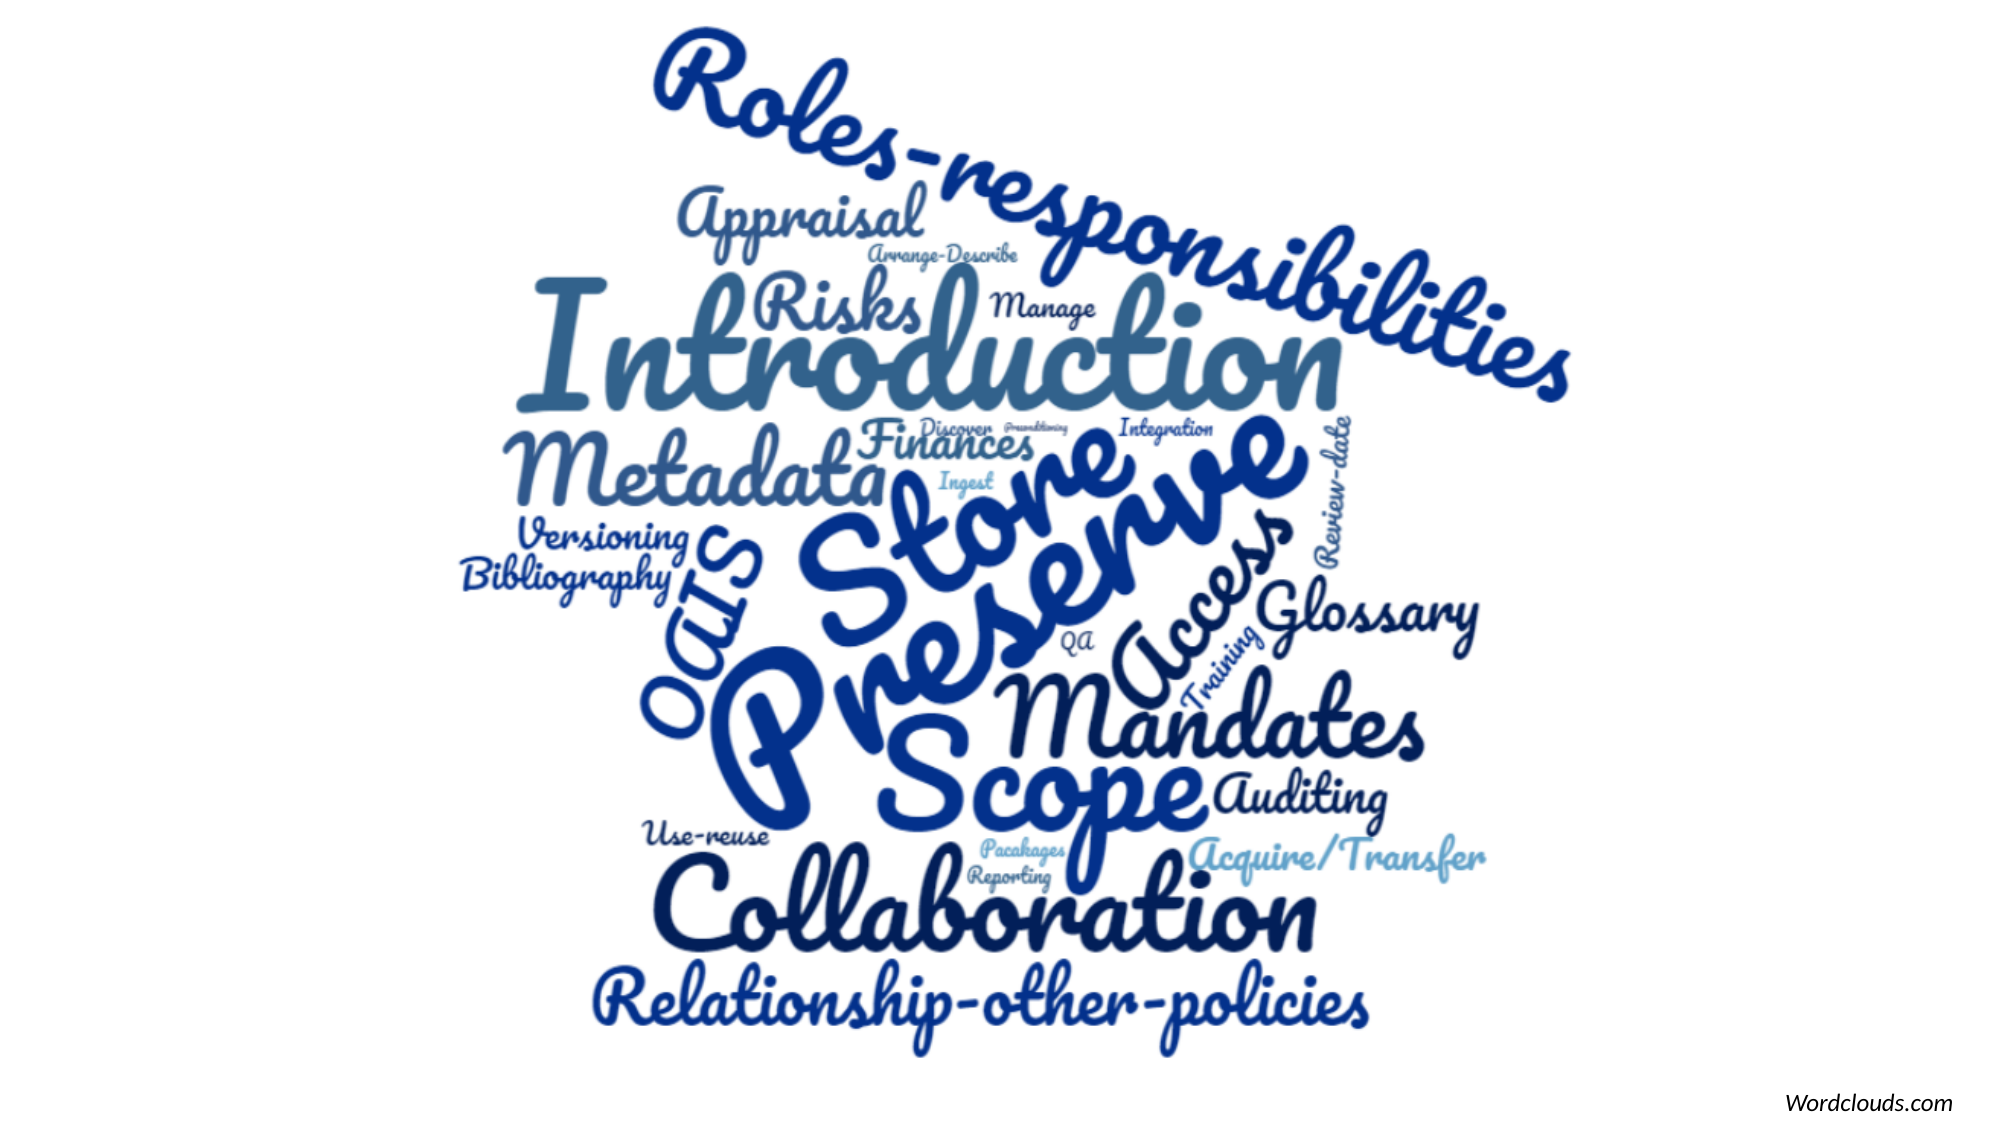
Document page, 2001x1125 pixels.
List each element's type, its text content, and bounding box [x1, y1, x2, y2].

picture [442, 0, 1679, 1125]
text_box Wordclouds.com [1770, 1079, 2000, 1125]
